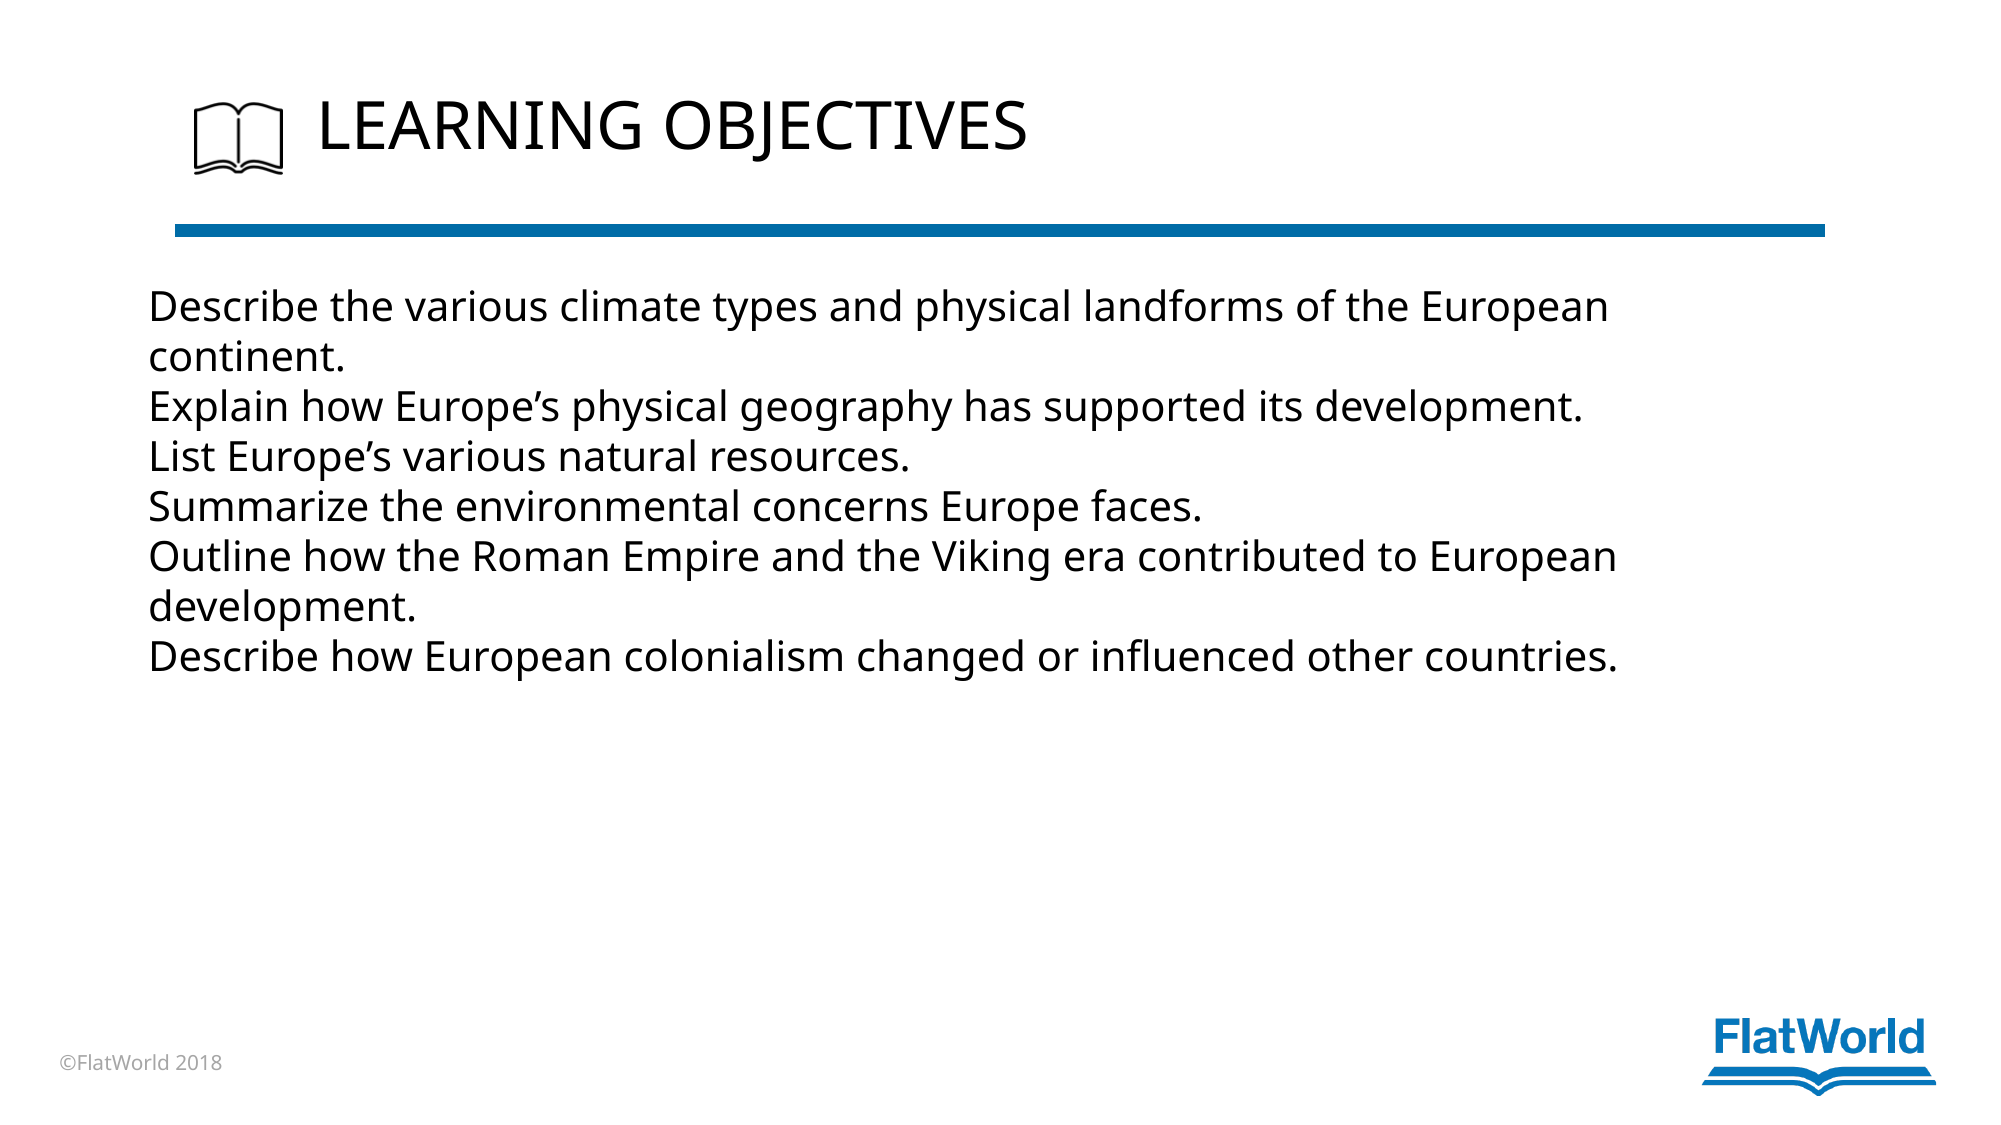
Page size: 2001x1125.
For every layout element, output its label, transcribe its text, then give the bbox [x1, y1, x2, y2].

picture [194, 94, 283, 183]
title LEARNING OBJECTIVES [301, 75, 1175, 190]
subtitle Describe the various climate types and physical landforms of the European continent. Explain how Europe’s physical geography has supported its development. List Europe’s various natural resources. Summarize the environmental concerns Europe faces. Outline how the Roman Empire and the Viking era contributed to European development. Describe how European colonialism changed or influenced other countries. [133, 272, 1825, 1006]
